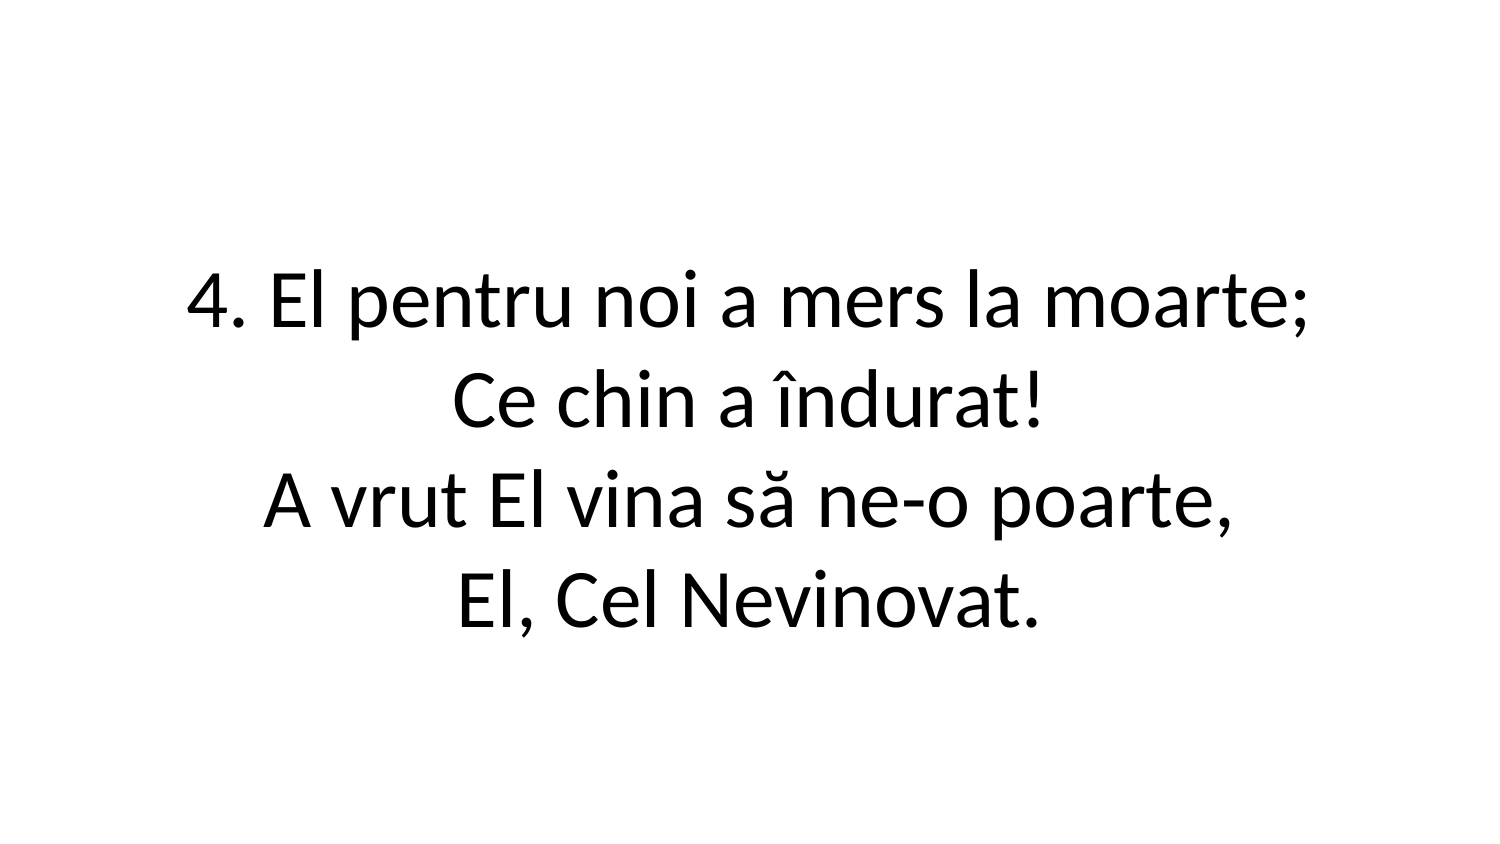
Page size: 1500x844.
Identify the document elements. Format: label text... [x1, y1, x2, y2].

text_box 4. El pentru noi a mers la moarte; Ce chin a îndurat! A vrut El vina să ne-o poarte, El, Cel Nevinovat. [171, 192, 1329, 652]
